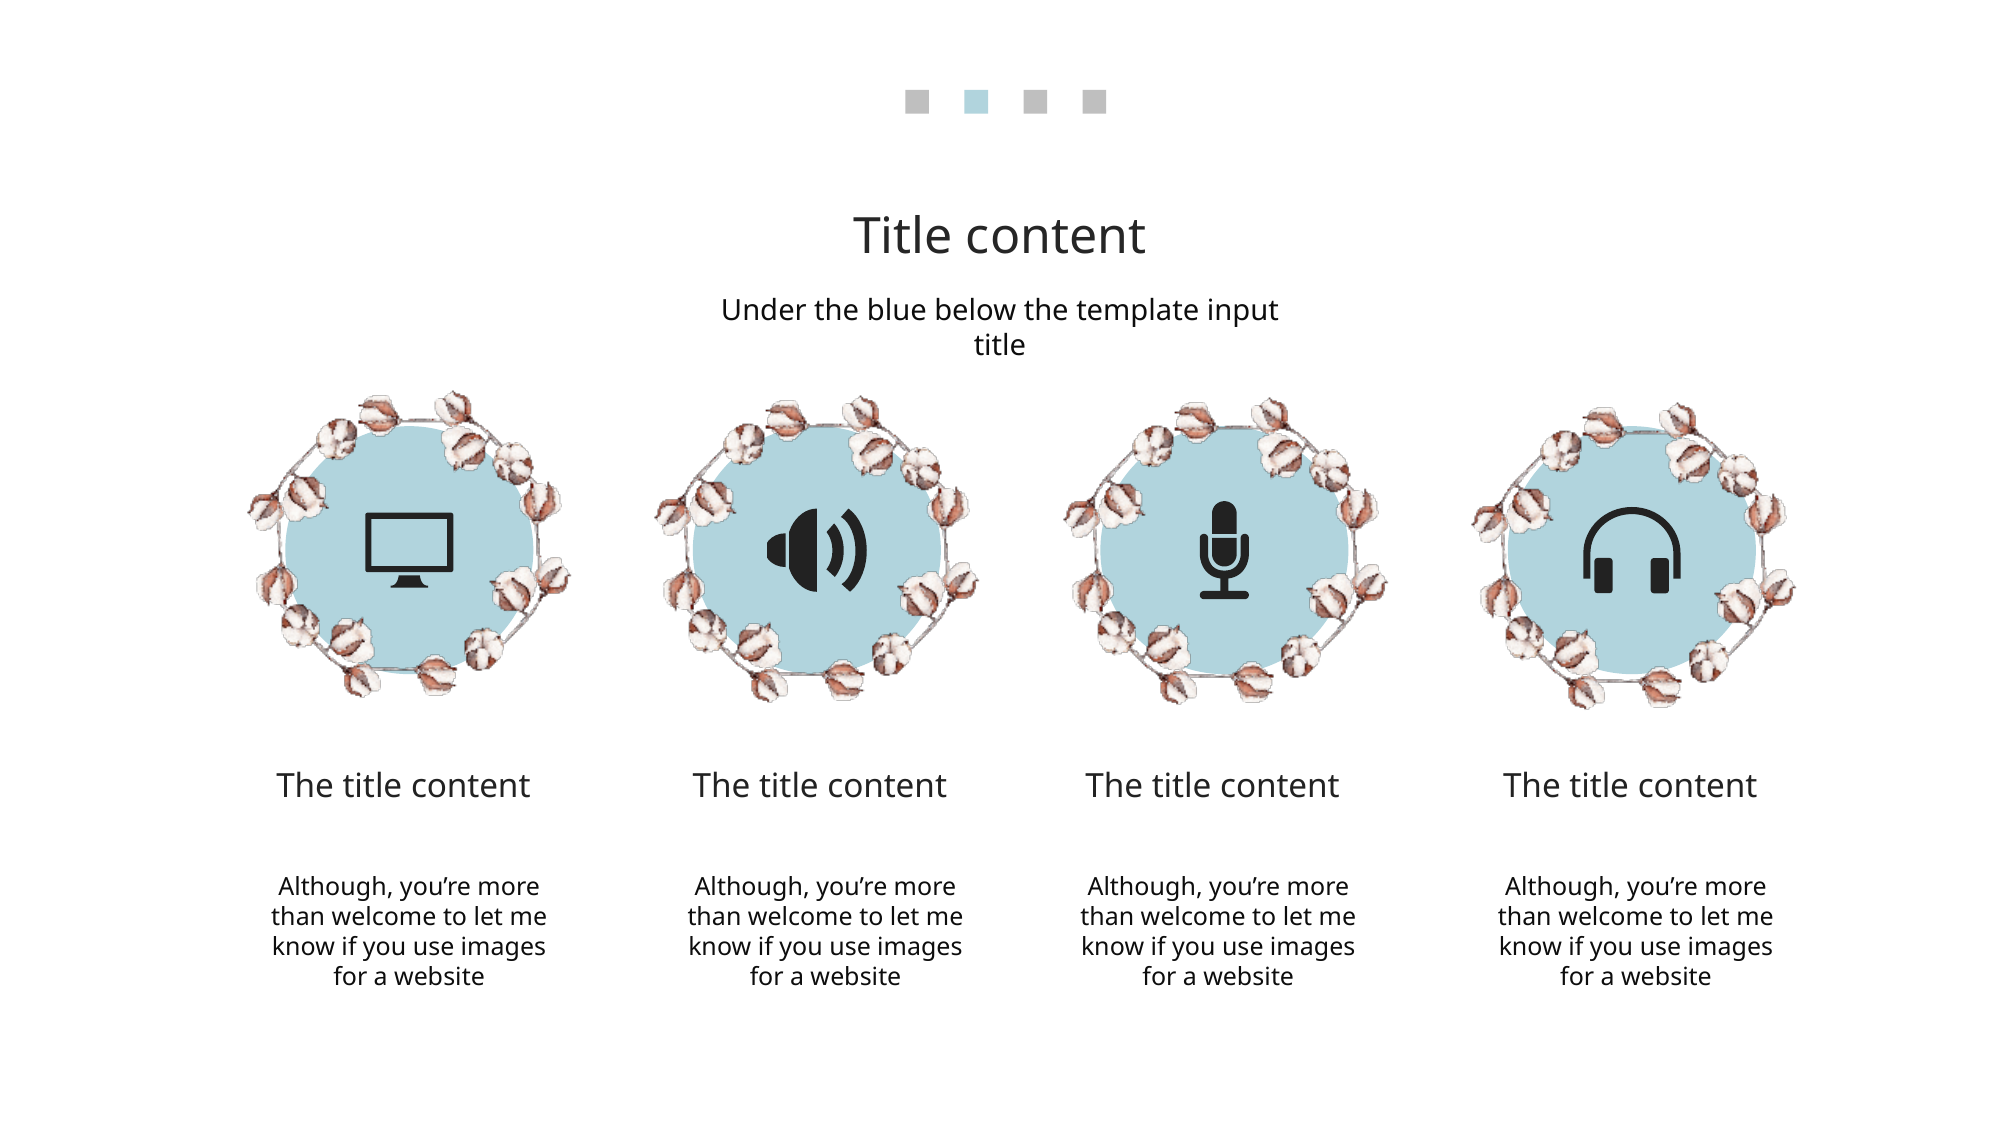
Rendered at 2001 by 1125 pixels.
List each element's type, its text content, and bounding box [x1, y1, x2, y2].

text_box Although, you’re more than welcome to let me know if you use images for a website [1063, 863, 1374, 998]
picture [1056, 390, 1396, 714]
text_box [904, 89, 930, 115]
text_box Although, you’re more than welcome to let me know if you use images for a website [670, 863, 981, 998]
text_box Although, you’re more than welcome to let me know if you use images for a website [254, 863, 565, 998]
picture [647, 388, 987, 712]
text_box The title content [1070, 756, 1367, 812]
text_box The title content [677, 756, 974, 812]
text_box [1082, 89, 1107, 115]
text_box The title content [261, 756, 558, 812]
text_box Title content [838, 196, 1162, 271]
text_box Under the blue below the template input title [688, 283, 1311, 369]
text_box [963, 89, 989, 115]
text_box Although, you’re more than welcome to let me know if you use images for a website [1480, 863, 1792, 998]
picture [1464, 395, 1804, 719]
text_box [1023, 89, 1048, 115]
text_box The title content [1488, 756, 1784, 812]
picture [239, 383, 579, 707]
